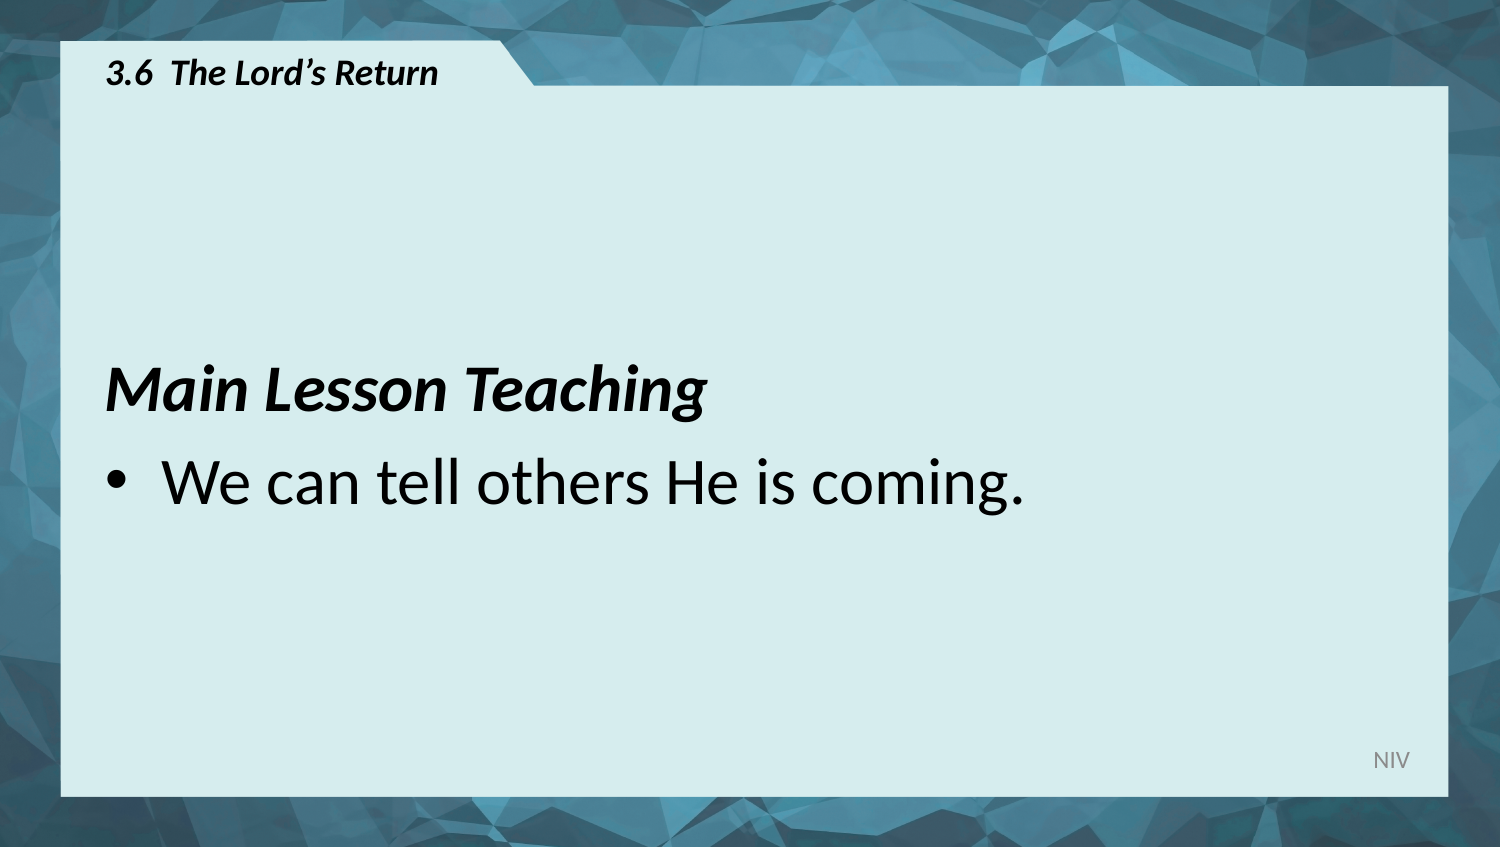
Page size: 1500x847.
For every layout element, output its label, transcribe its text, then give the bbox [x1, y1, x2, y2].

list Main Lesson Teaching We can tell others He is coming. [89, 141, 1403, 722]
picture [0, 0, 1500, 847]
footer NIV [950, 736, 1425, 782]
title 3.6 The Lord’s Return [89, 33, 1420, 108]
